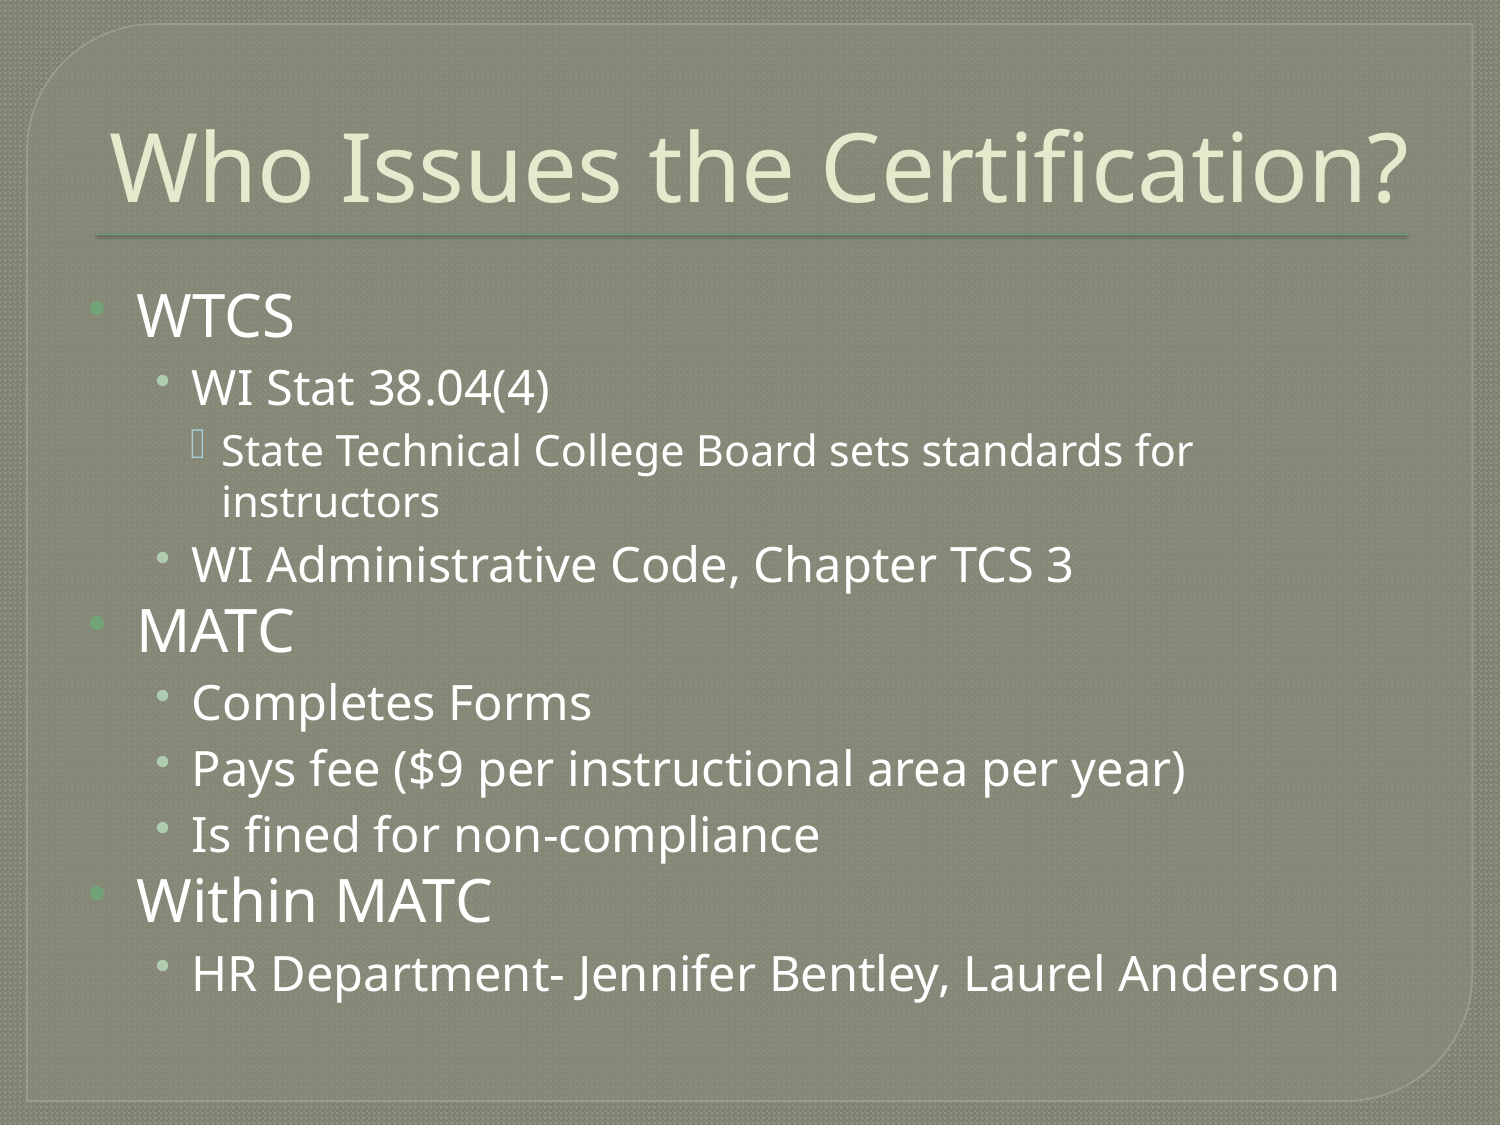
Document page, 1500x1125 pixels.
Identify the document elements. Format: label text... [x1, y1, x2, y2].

title Who Issues the Certification? [75, 41, 1425, 230]
list WTCS WI Stat 38.04(4) State Technical College Board sets standards for instructors WI Administrative Code, Chapter TCS 3 MATC Completes Forms Pays fee ($9 per instructional area per year) Is fined for non-compliance Within MATC HR Department- Jennifer Bentley, Laurel Anderson [75, 270, 1425, 1013]
